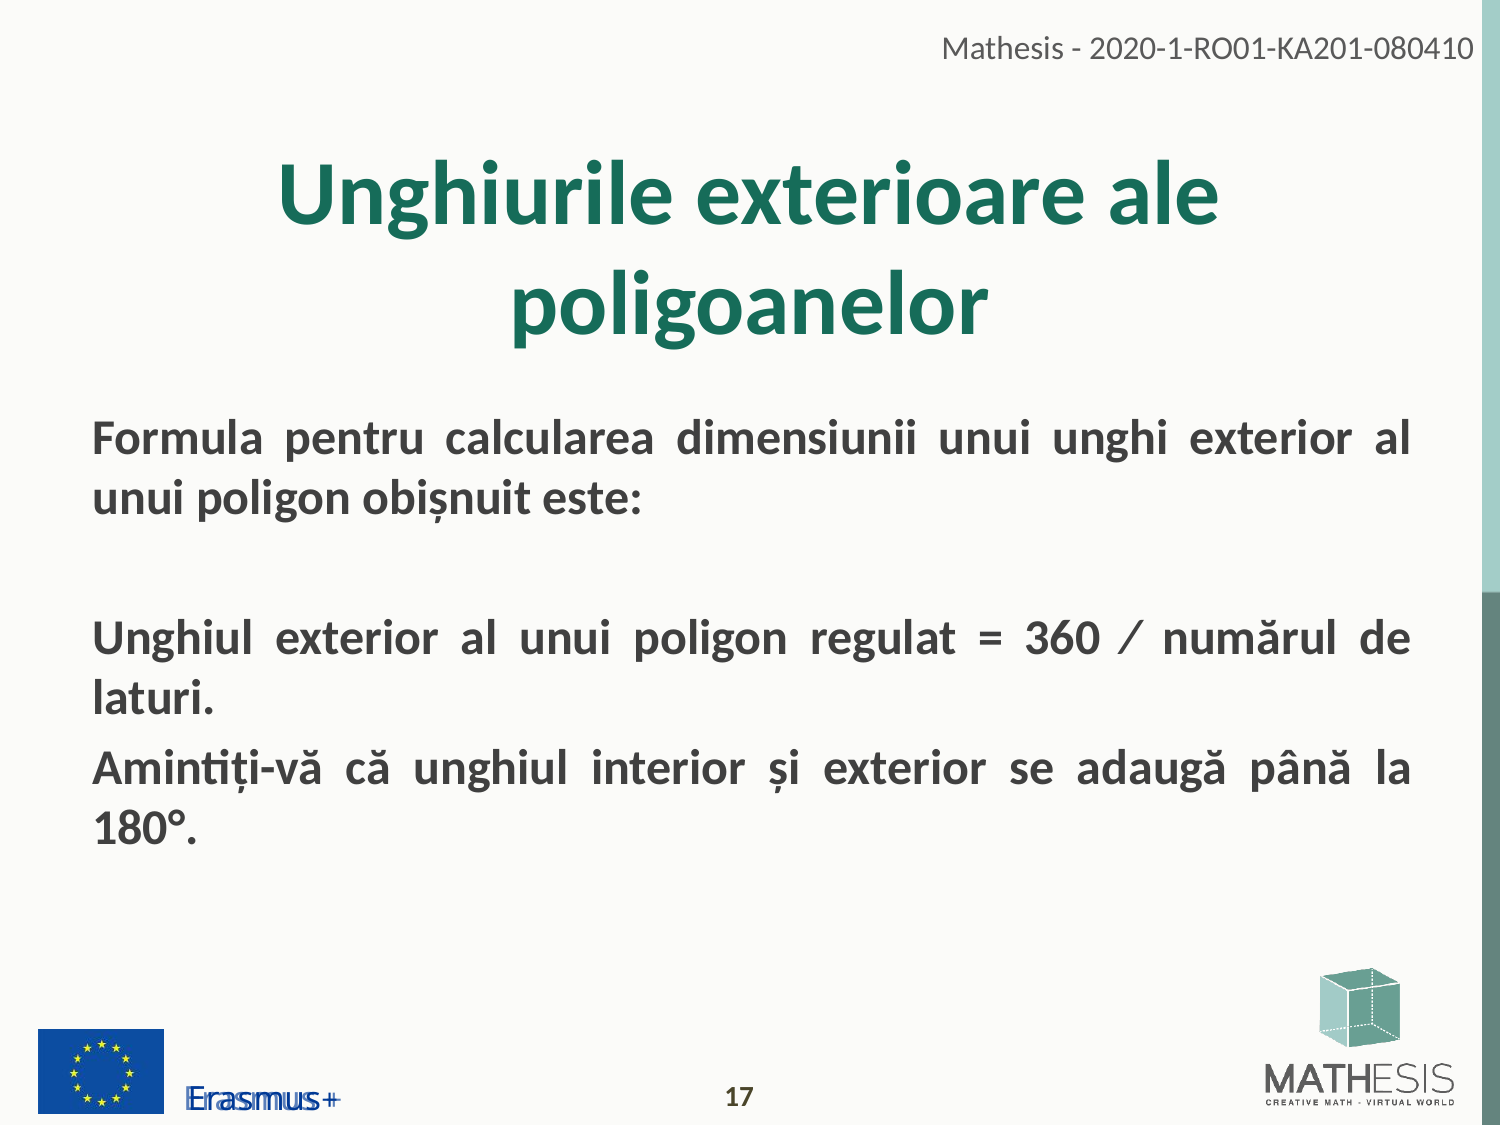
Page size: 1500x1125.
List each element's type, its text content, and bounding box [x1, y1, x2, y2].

picture [38, 1029, 164, 1114]
list Formula pentru calcularea dimensiunii unui unghi exterior al unui poligon obișnuit este: Unghiul exterior al unui poligon regulat = 360 ∕ numărul de laturi. Amintiți-vă că unghiul interior și exterior se adaugă până la 180°. [77, 397, 1428, 946]
title Unghiurile exterioare ale poligoanelor [75, 125, 1425, 313]
